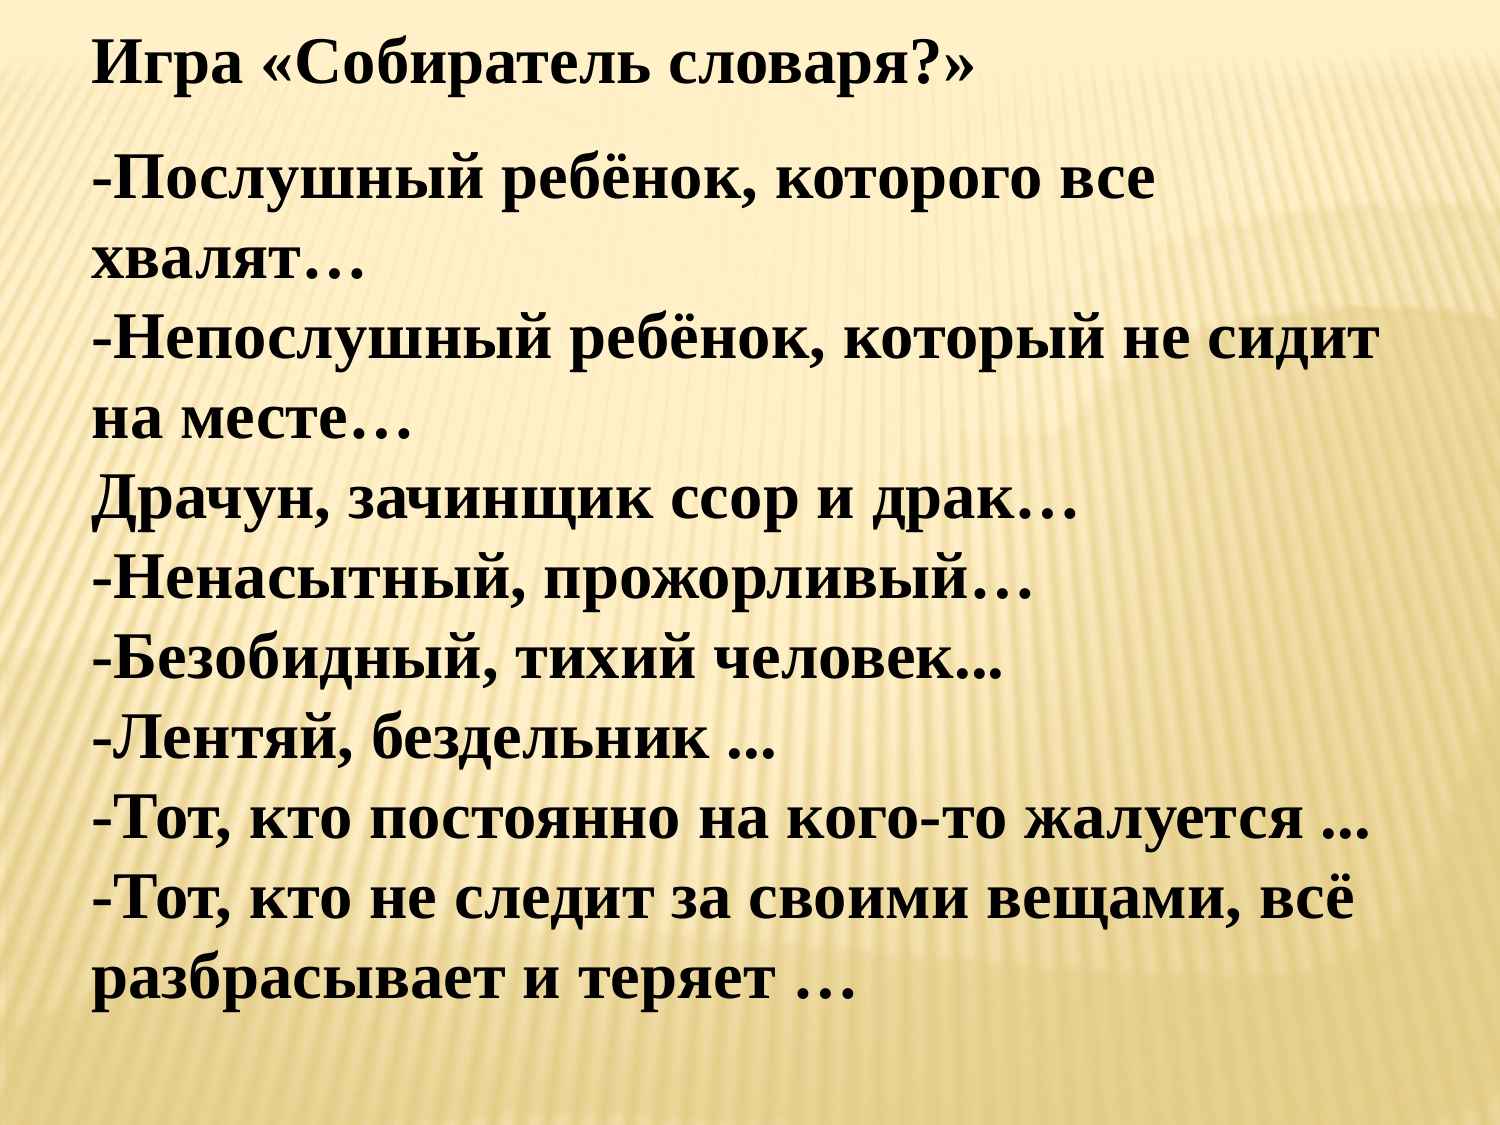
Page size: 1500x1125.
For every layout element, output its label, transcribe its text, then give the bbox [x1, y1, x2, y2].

text_box Игра «Собиратель словаря?» -Послушный ребёнок, которого все хвалят… -Непослушный ребёнок, который не сидит на месте… Драчун, зачинщик ссор и драк… -Ненасытный, прожорливый… -Безобидный, тихий человек... -Лентяй, бездельник ... -Тот, кто постоянно на кого-то жалуется ... -Тот, кто не следит за своими вещами, всё разбрасывает и теряет … [76, 9, 1400, 1020]
